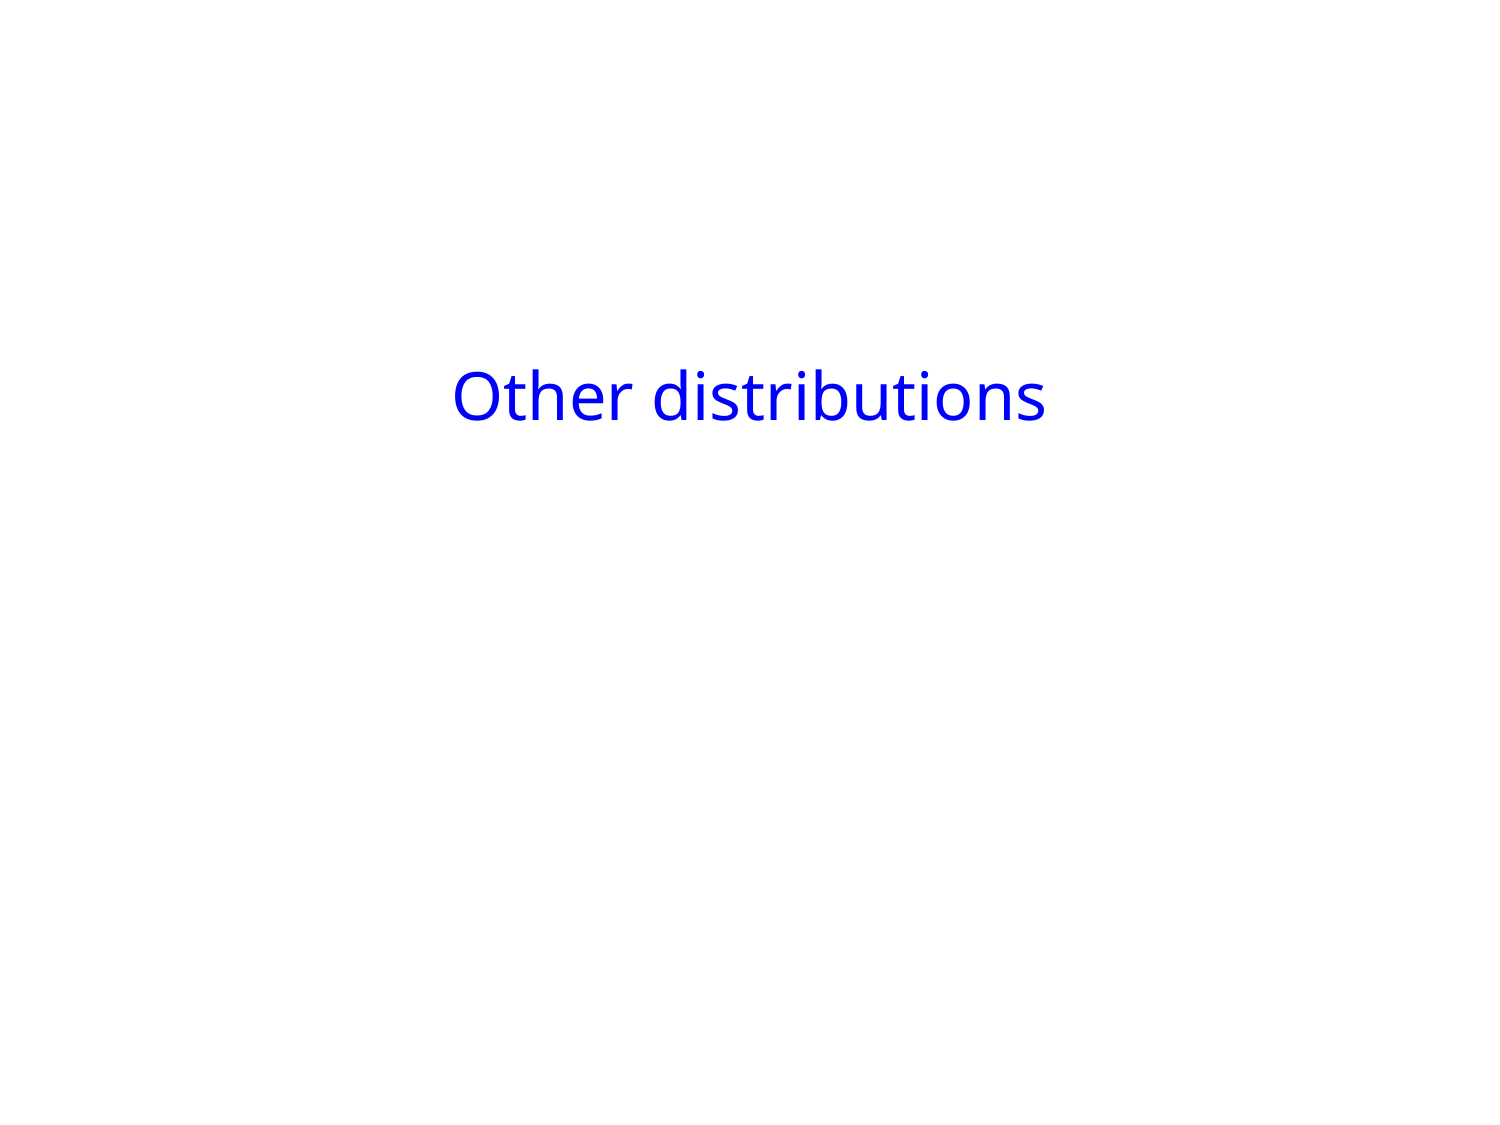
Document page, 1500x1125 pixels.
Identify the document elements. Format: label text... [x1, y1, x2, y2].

title Other distributions [75, 299, 1425, 488]
